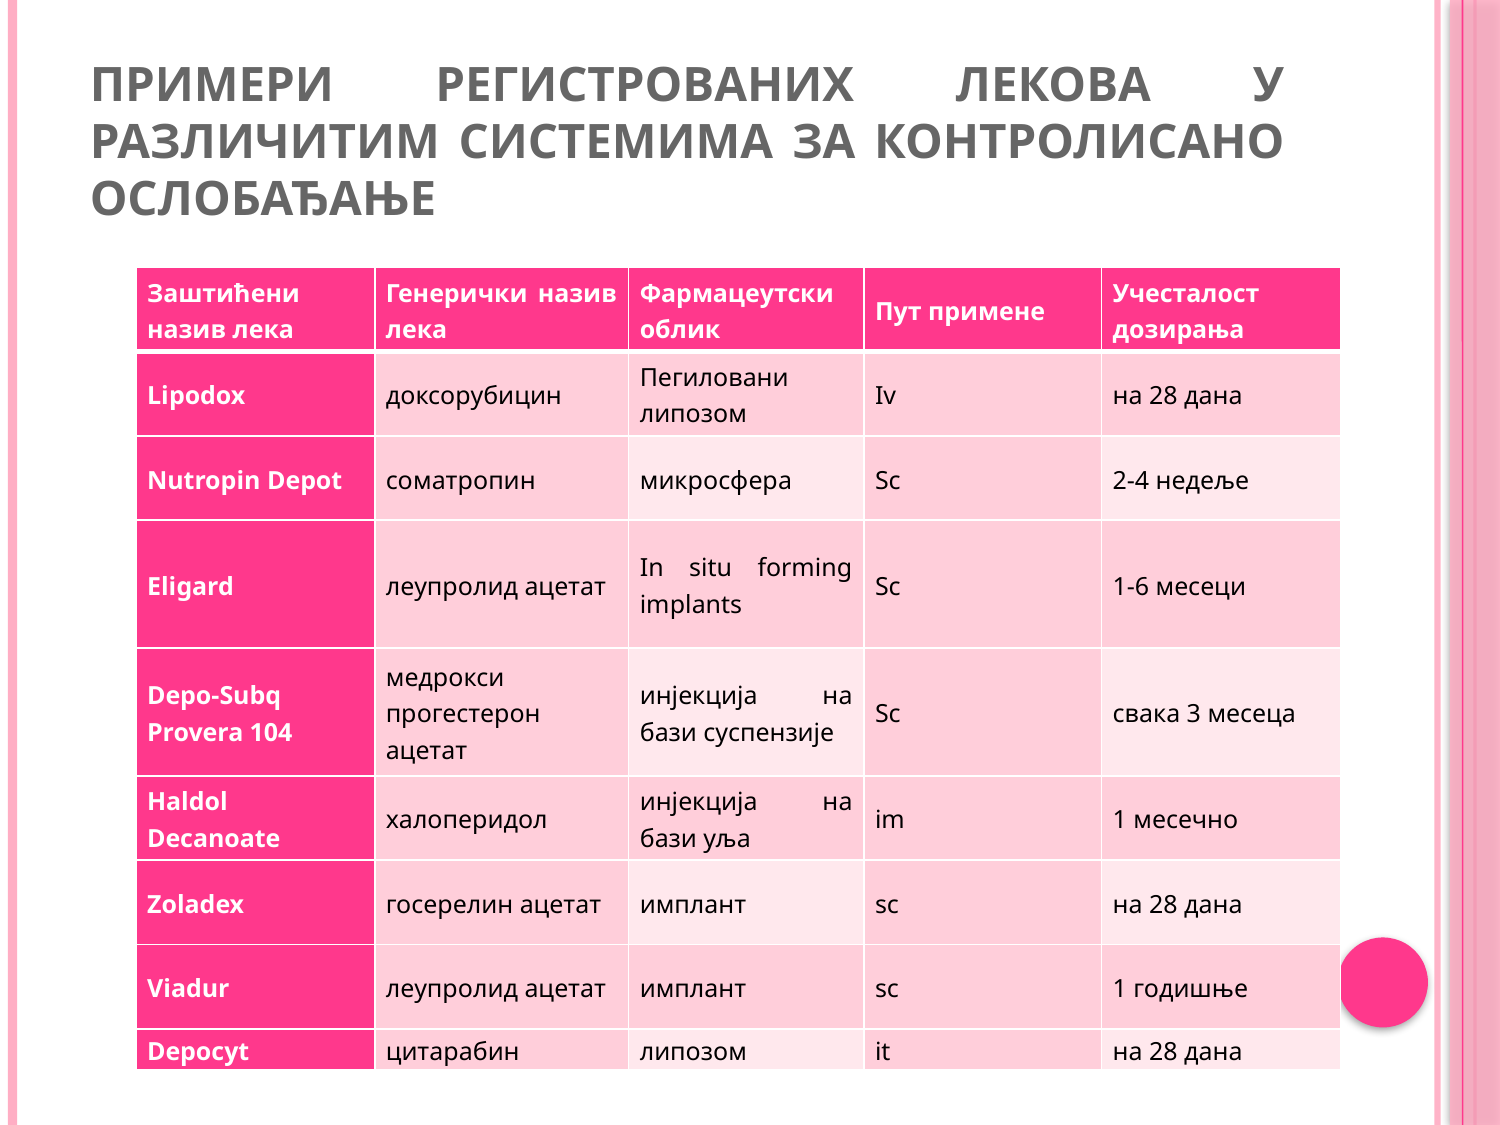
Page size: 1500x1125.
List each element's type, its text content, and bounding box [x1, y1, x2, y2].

table_cell имплант [629, 861, 863, 944]
title Примери регистрованих лекова у различитим системима за контролисано ослобађање [75, 45, 1300, 233]
table_cell Sc [865, 649, 1101, 775]
table_cell инјекција на бази уља [629, 777, 863, 859]
table_cell sc [865, 945, 1101, 1028]
table_cell микросфера [629, 437, 863, 519]
table_cell im [865, 777, 1101, 859]
table_cell имплант [629, 945, 863, 1028]
table_cell 1 месечно [1102, 777, 1340, 859]
table_cell на 28 дана [1102, 861, 1340, 944]
table_cell sc [865, 861, 1101, 944]
table_header Фармацеутски облик [629, 268, 863, 349]
table_cell Sc [865, 437, 1101, 519]
table_cell 1-6 месеци [1102, 521, 1340, 647]
table_cell доксорубицин [376, 354, 628, 435]
table_cell свака 3 месеца [1102, 649, 1340, 775]
table_cell Haldol Decanoate [137, 777, 374, 859]
table_cell Depo-Subq Provera 104 [137, 649, 374, 775]
table_cell на 28 дана [1102, 1030, 1340, 1069]
table_cell Nutropin Depot [137, 437, 374, 519]
table_header Учесталост дозирања [1102, 268, 1340, 349]
table_cell инјекција на бази суспензије [629, 649, 863, 775]
table_cell Eligard [137, 521, 374, 647]
table_cell it [865, 1030, 1101, 1069]
table_cell леупролид ацетат [376, 945, 628, 1028]
table_cell Пегиловани липозом [629, 354, 863, 435]
table_cell In situ forming implants [629, 521, 863, 647]
table_cell Lipodox [137, 354, 374, 435]
table_header Генерички назив лека [376, 268, 628, 349]
table_cell халоперидол [376, 777, 628, 859]
table_cell на 28 дана [1102, 354, 1340, 435]
table_cell соматропин [376, 437, 628, 519]
table_cell 1 годишње [1102, 945, 1340, 1028]
table_cell 2-4 недеље [1102, 437, 1340, 519]
table_cell Iv [865, 354, 1101, 435]
table_header Пут примене [865, 268, 1101, 349]
table_cell липозом [629, 1030, 863, 1069]
table_cell Depocyt [137, 1030, 374, 1069]
table_cell медрокси прогестерон ацетат [376, 649, 628, 775]
table_cell Sc [865, 521, 1101, 647]
table_cell госерелин ацетат [376, 861, 628, 944]
table_header Заштићени назив лека [137, 268, 374, 349]
table_cell цитарабин [376, 1030, 628, 1069]
table_cell леупролид ацетат [376, 521, 628, 647]
table_cell Viadur [137, 945, 374, 1028]
table_cell Zoladex [137, 861, 374, 944]
